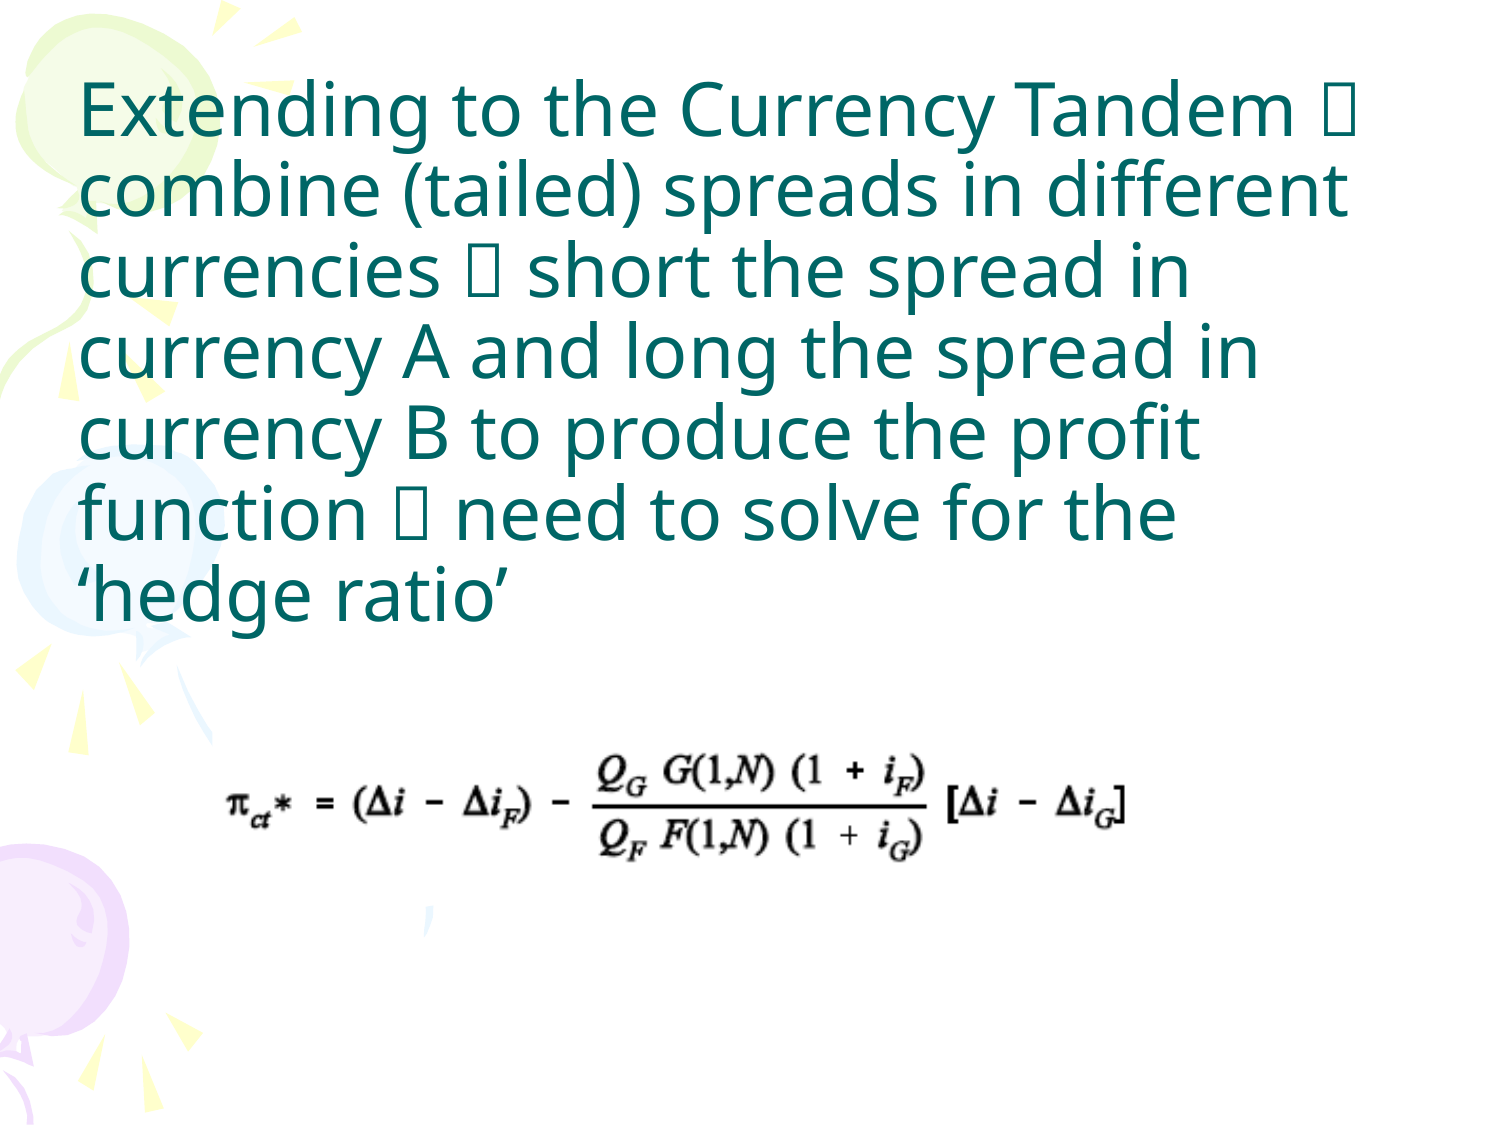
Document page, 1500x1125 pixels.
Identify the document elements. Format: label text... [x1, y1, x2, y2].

title Extending to the Currency Tandem  combine (tailed) spreads in different currencies  short the spread in currency A and long the spread in currency B to produce the profit function  need to solve for the ‘hedge ratio’ [62, 287, 1415, 646]
picture [212, 724, 1205, 886]
